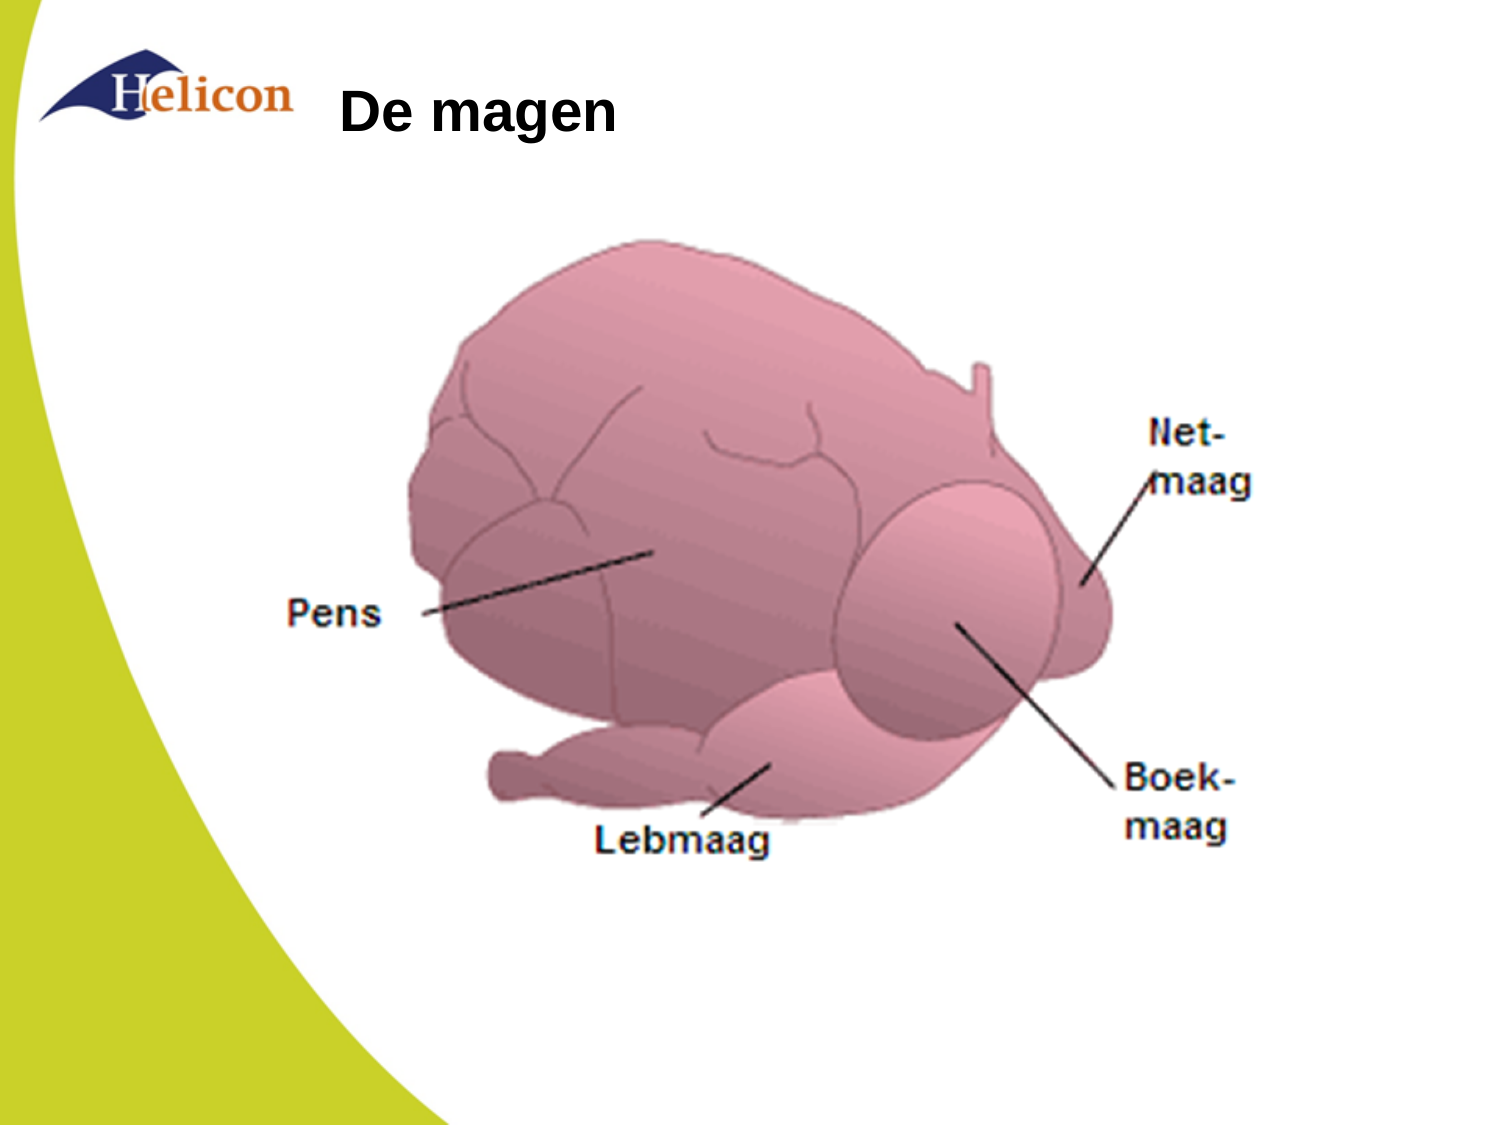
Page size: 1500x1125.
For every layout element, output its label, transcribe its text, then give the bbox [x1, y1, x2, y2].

title De magen [324, 54, 1415, 161]
picture [0, 0, 1500, 1125]
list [247, 207, 1280, 885]
